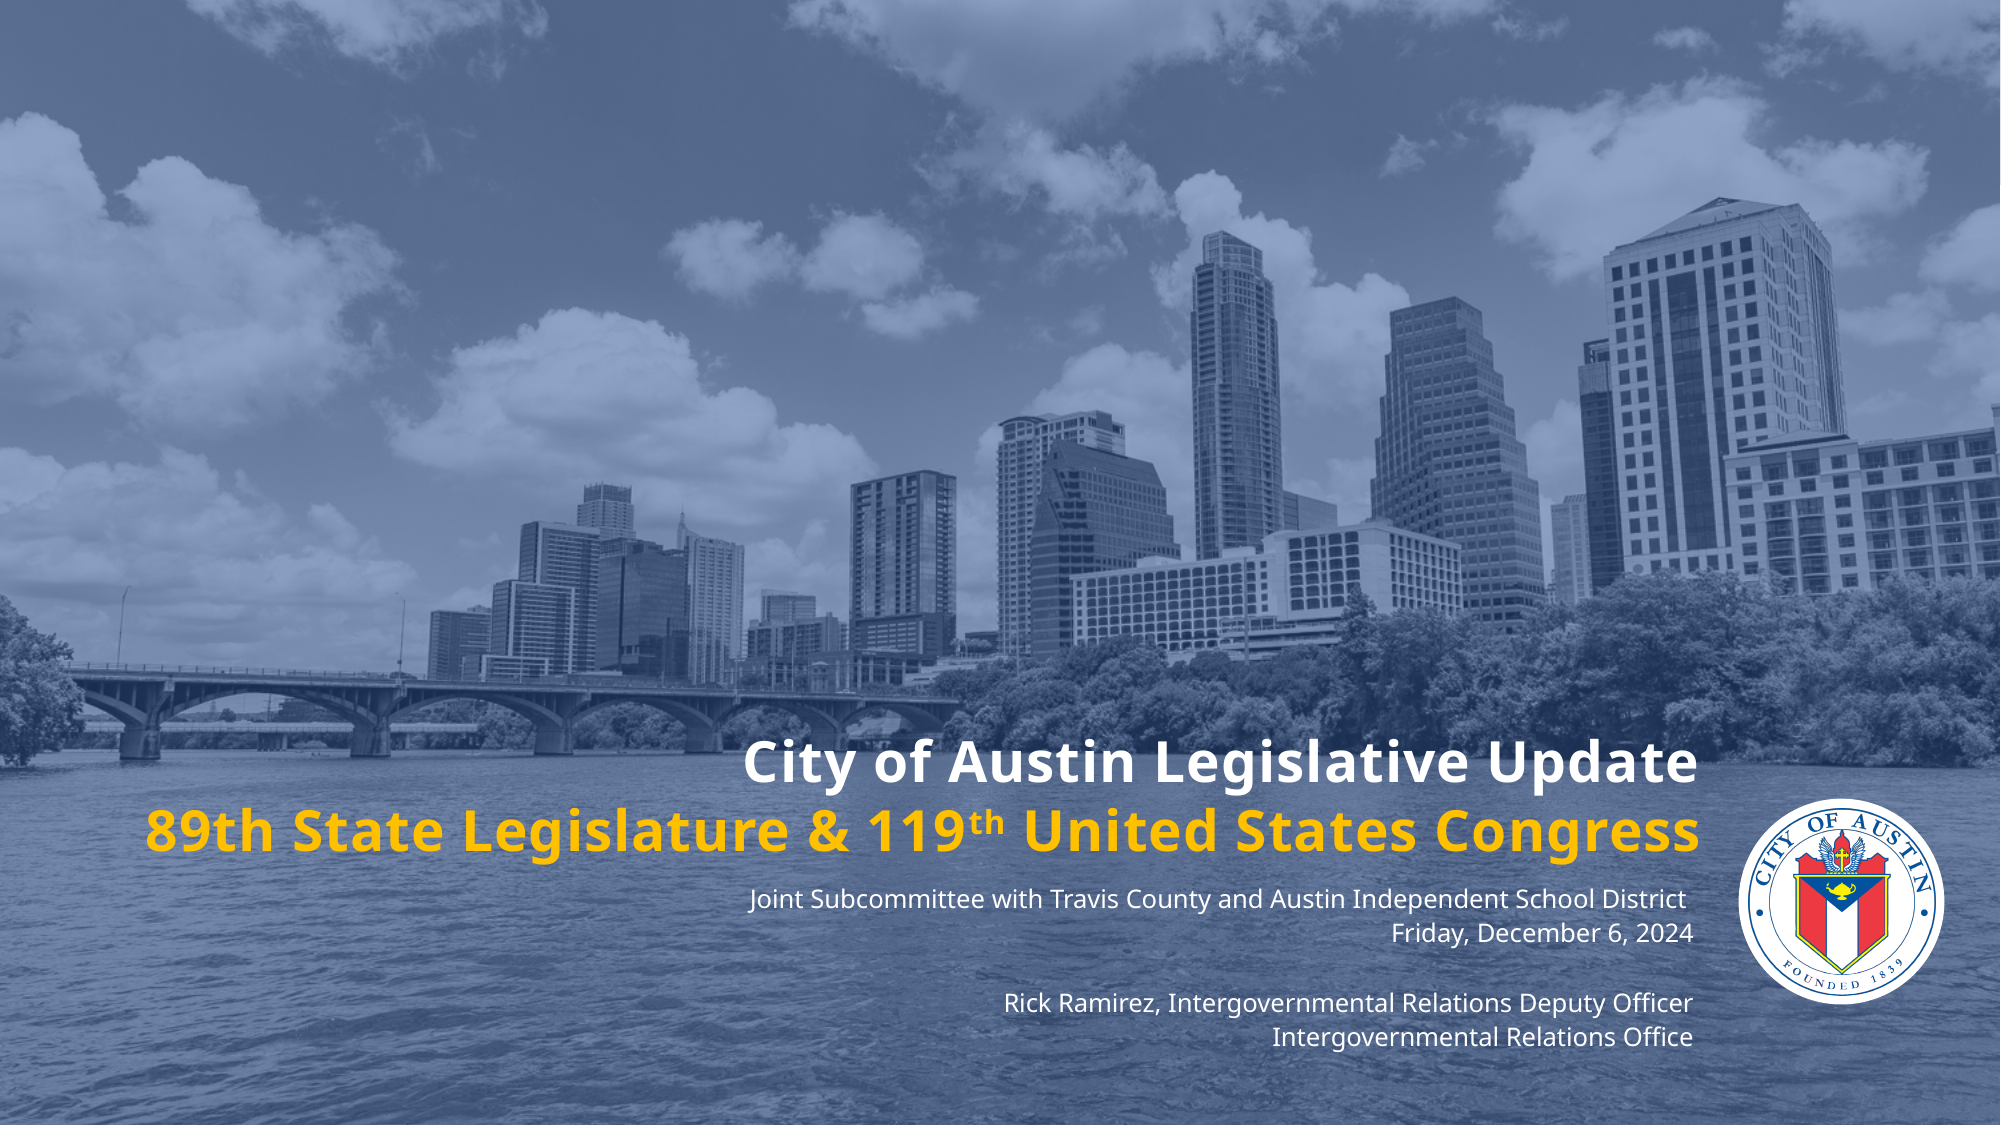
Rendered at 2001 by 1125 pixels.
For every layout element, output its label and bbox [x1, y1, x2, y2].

picture [0, 0, 2000, 1125]
text_box [1738, 798, 1945, 1005]
